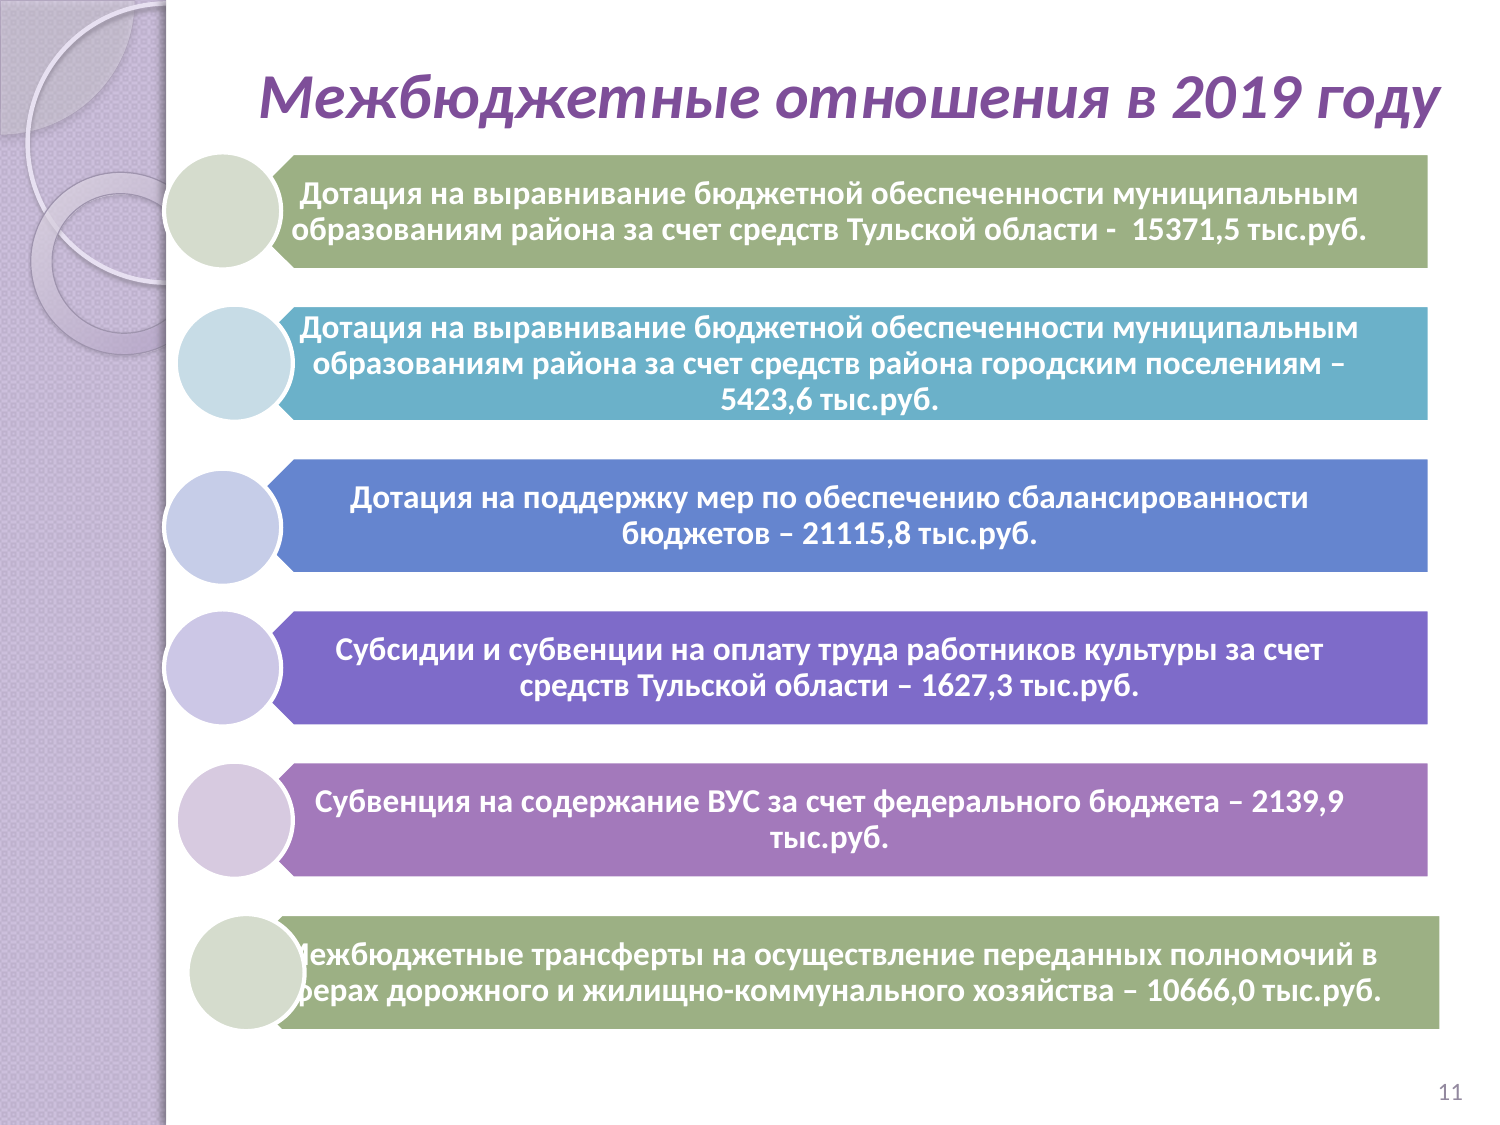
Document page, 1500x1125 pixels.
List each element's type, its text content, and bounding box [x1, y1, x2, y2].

slide_number 11 [1413, 1043, 1488, 1113]
title Межбюджетные отношения в 2019 году [235, 45, 1466, 141]
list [163, 152, 1500, 1032]
